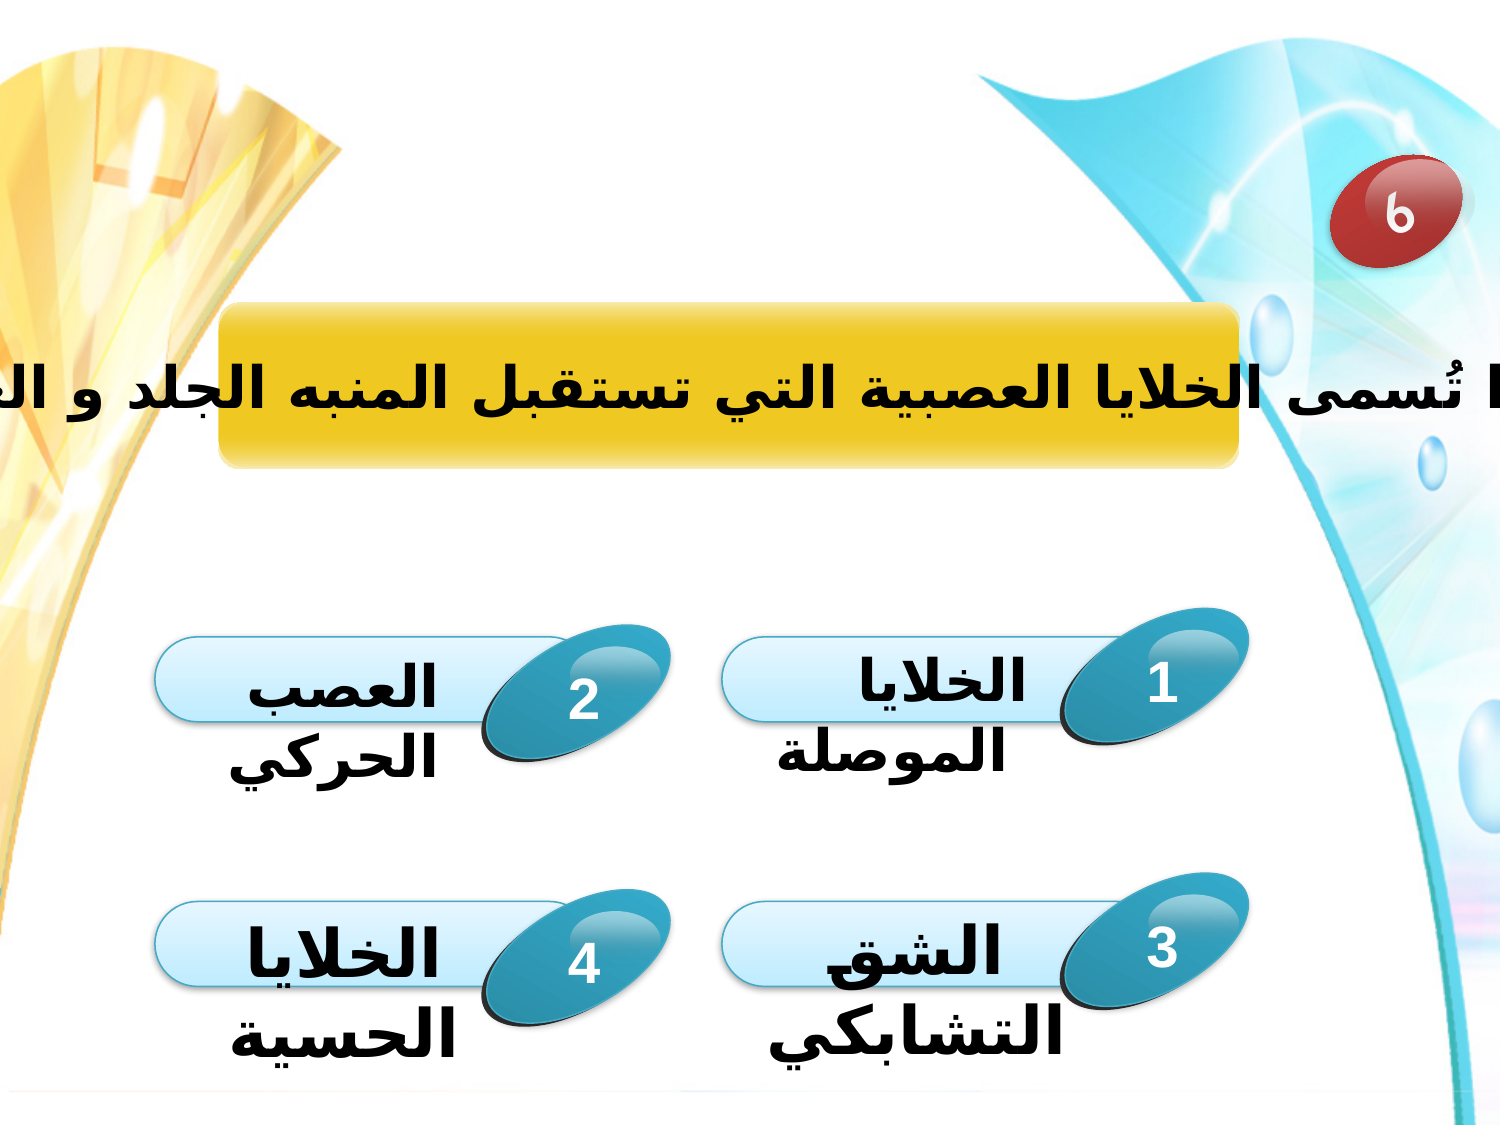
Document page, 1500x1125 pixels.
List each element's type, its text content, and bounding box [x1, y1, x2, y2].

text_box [135, 901, 680, 1012]
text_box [721, 888, 1259, 997]
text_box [218, 302, 1240, 469]
picture [0, 0, 1500, 1125]
text_box 6 [1330, 178, 1418, 268]
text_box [154, 636, 680, 747]
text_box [691, 623, 1259, 731]
